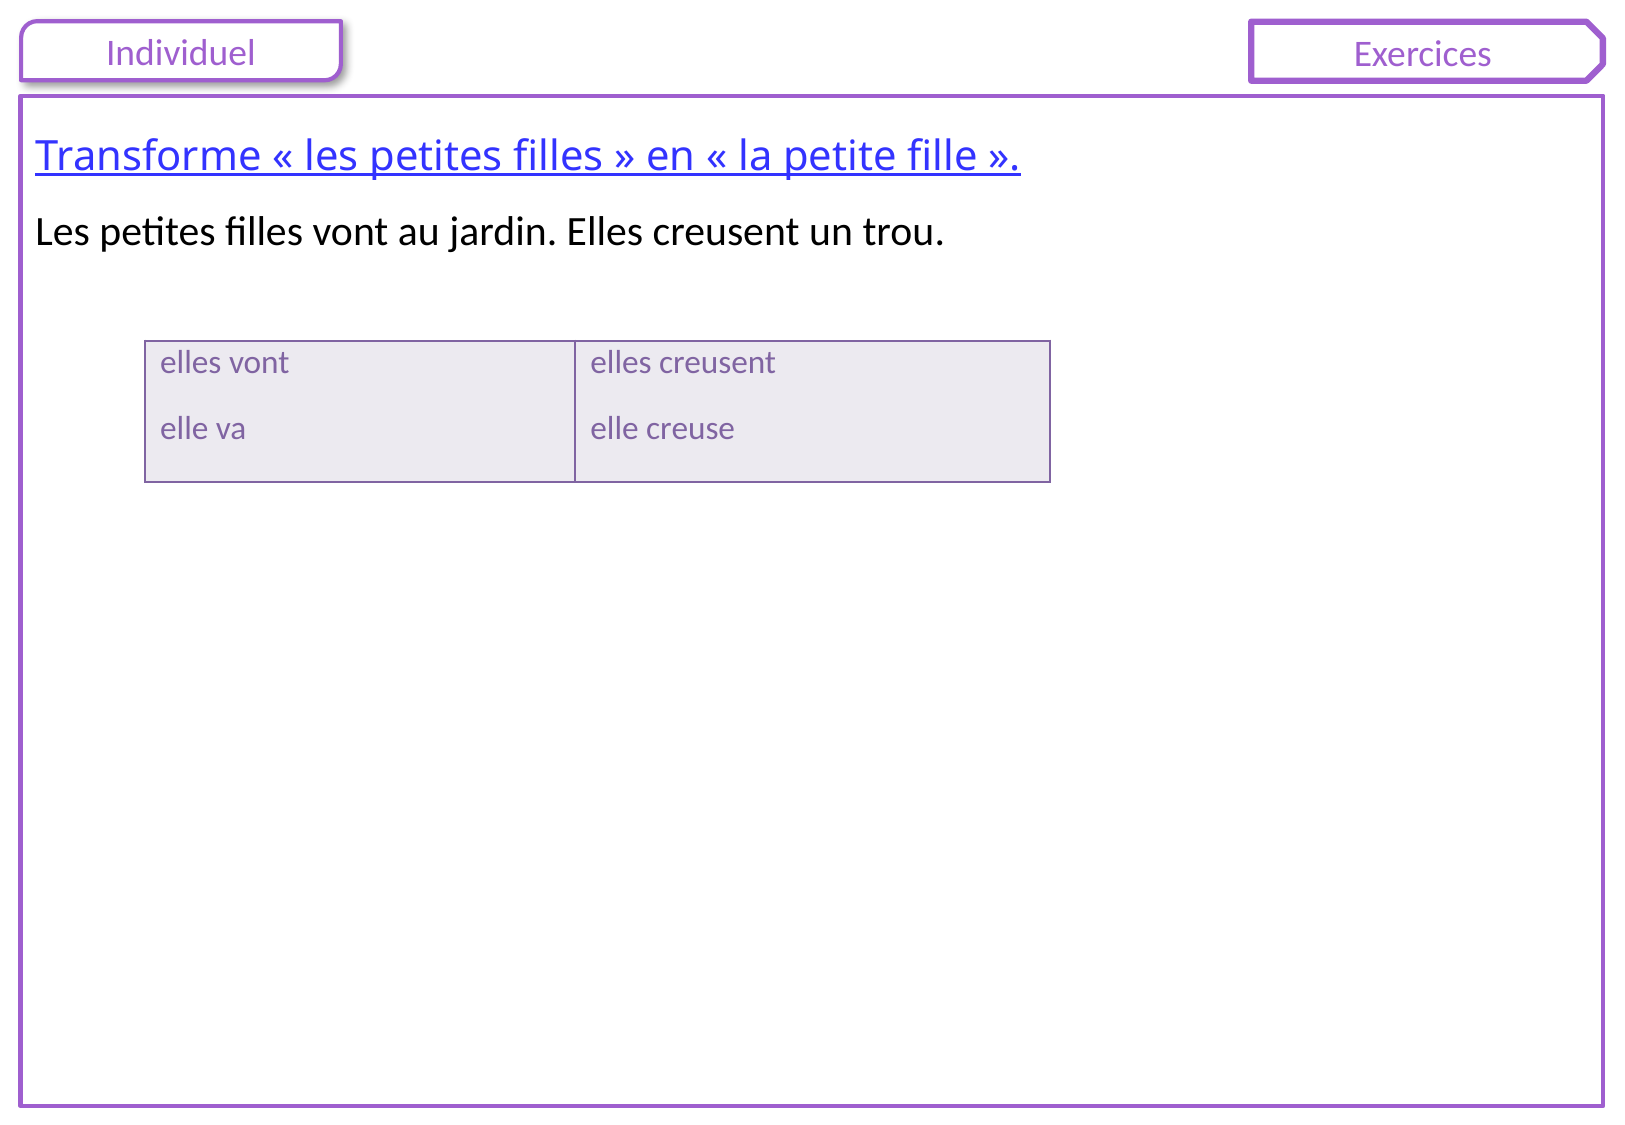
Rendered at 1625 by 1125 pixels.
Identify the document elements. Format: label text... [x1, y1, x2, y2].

table_header elles creusent elle creuse [576, 342, 1049, 481]
table_header elles vont elle va [146, 342, 574, 481]
list Transforme « les petites filles » en « la petite fille ». Les petites filles vont au jardin. Elles creusent un trou. [18, 94, 1605, 1108]
